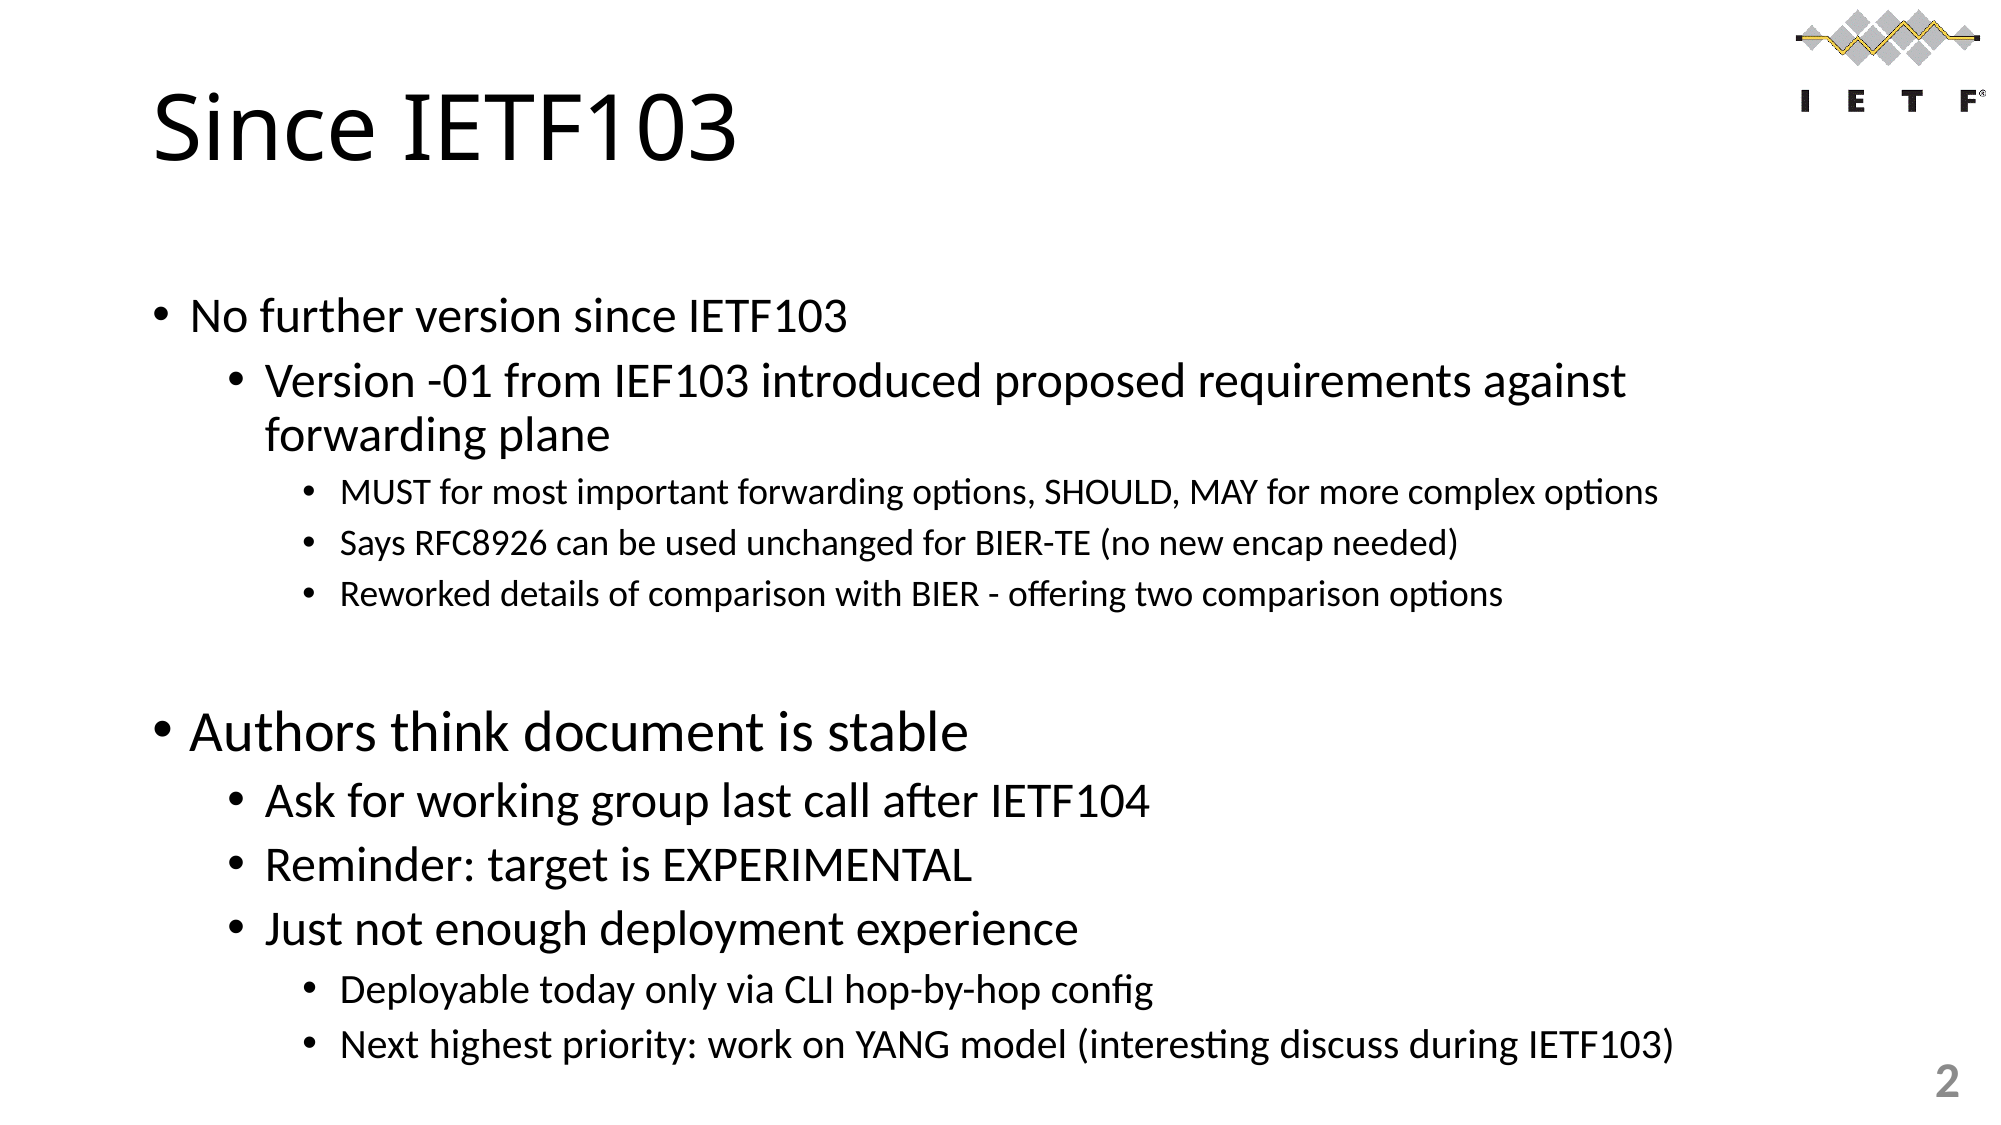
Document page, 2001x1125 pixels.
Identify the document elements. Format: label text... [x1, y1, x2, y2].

picture [1781, 1, 2000, 119]
list No further version since IETF103 Version -01 from IEF103 introduced proposed requirements against forwarding plane MUST for most important forwarding options, SHOULD, MAY for more complex options Says RFC8926 can be used unchanged for BIER-TE (no new encap needed) Reworked details of comparison with BIER - offering two comparison options Authors think document is stable Ask for working group last call after IETF104 Reminder: target is EXPERIMENTAL Just not enough deployment experience Deployable today only via CLI hop-by-hop config Next highest priority: work on YANG model (interesting discuss during IETF103) [137, 201, 1863, 1085]
slide_number 2 [1876, 1047, 1975, 1108]
title Since IETF103 [137, 59, 1863, 201]
